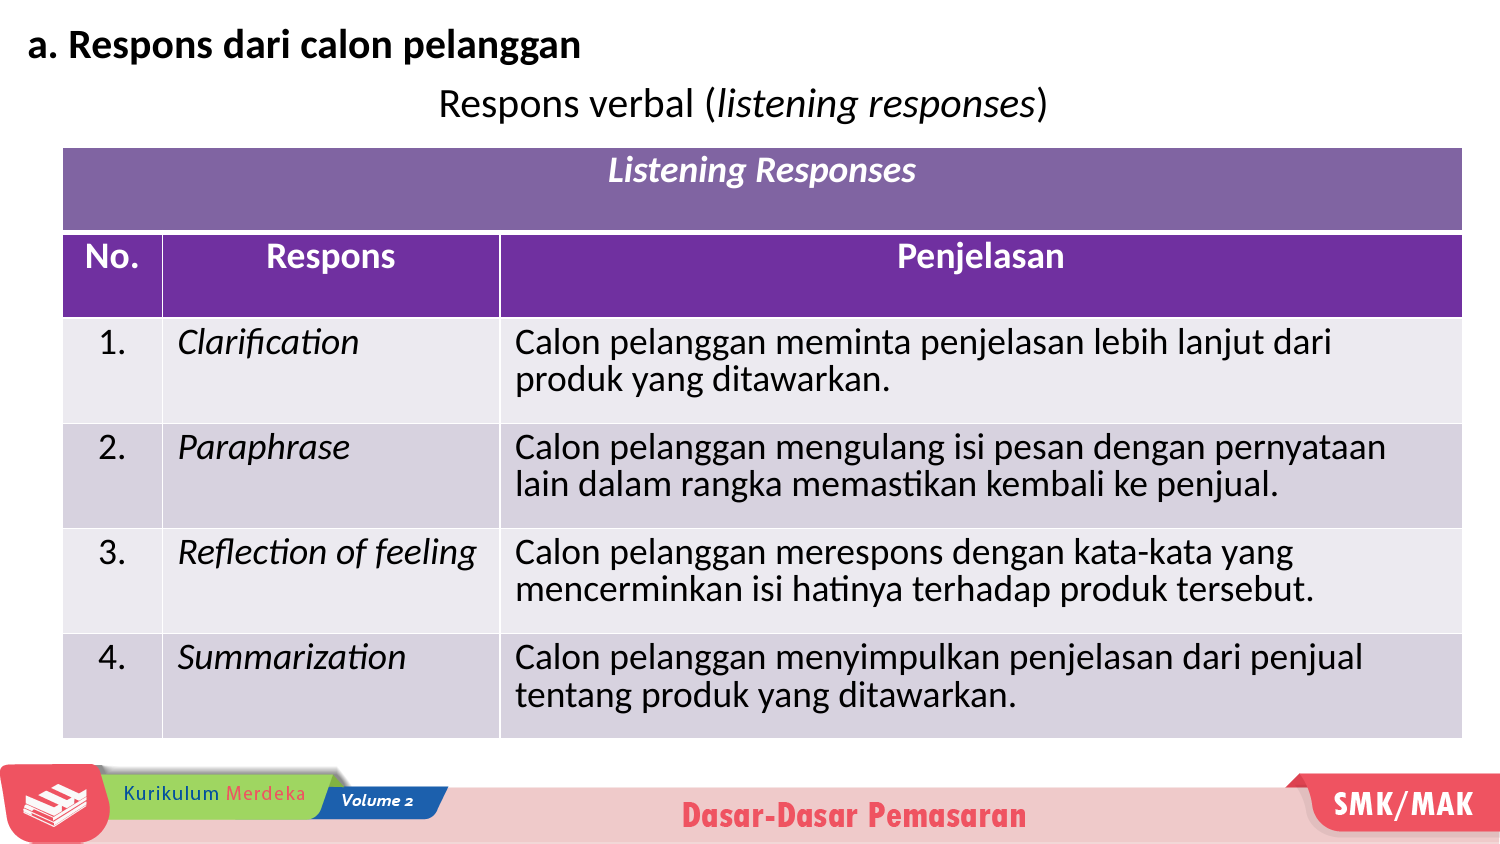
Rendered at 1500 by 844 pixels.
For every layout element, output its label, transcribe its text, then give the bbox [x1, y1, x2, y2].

table_cell Paraphrase [163, 424, 499, 528]
table_cell Calon pelanggan merespons dengan kata-kata yang mencerminkan isi hatinya terhadap produk tersebut. [501, 529, 1462, 633]
table_cell Respons [163, 235, 499, 317]
table_cell No. [63, 235, 162, 317]
table_cell 4. [63, 634, 162, 738]
table_cell 1. [63, 319, 162, 423]
table_cell 2. [63, 424, 162, 528]
table_cell Summarization [163, 634, 499, 738]
table_cell Reflection of feeling [163, 529, 499, 633]
table_cell Calon pelanggan mengulang isi pesan dengan pernyataan lain dalam rangka memastikan kembali ke penjual. [501, 424, 1462, 528]
text_box Respons verbal (listening responses) [187, 68, 1300, 134]
table_header Listening Responses [63, 148, 1462, 230]
table_cell Calon pelanggan meminta penjelasan lebih lanjut dari produk yang ditawarkan. [501, 319, 1462, 423]
table_cell 3. [63, 529, 162, 633]
picture [0, 764, 1500, 844]
table_cell Clarification [163, 319, 499, 423]
text_box a. Respons dari calon pelanggan [12, 9, 1125, 75]
table_cell Calon pelanggan menyimpulkan penjelasan dari penjual tentang produk yang ditawarkan. [501, 634, 1462, 738]
table_cell Penjelasan [501, 235, 1462, 317]
